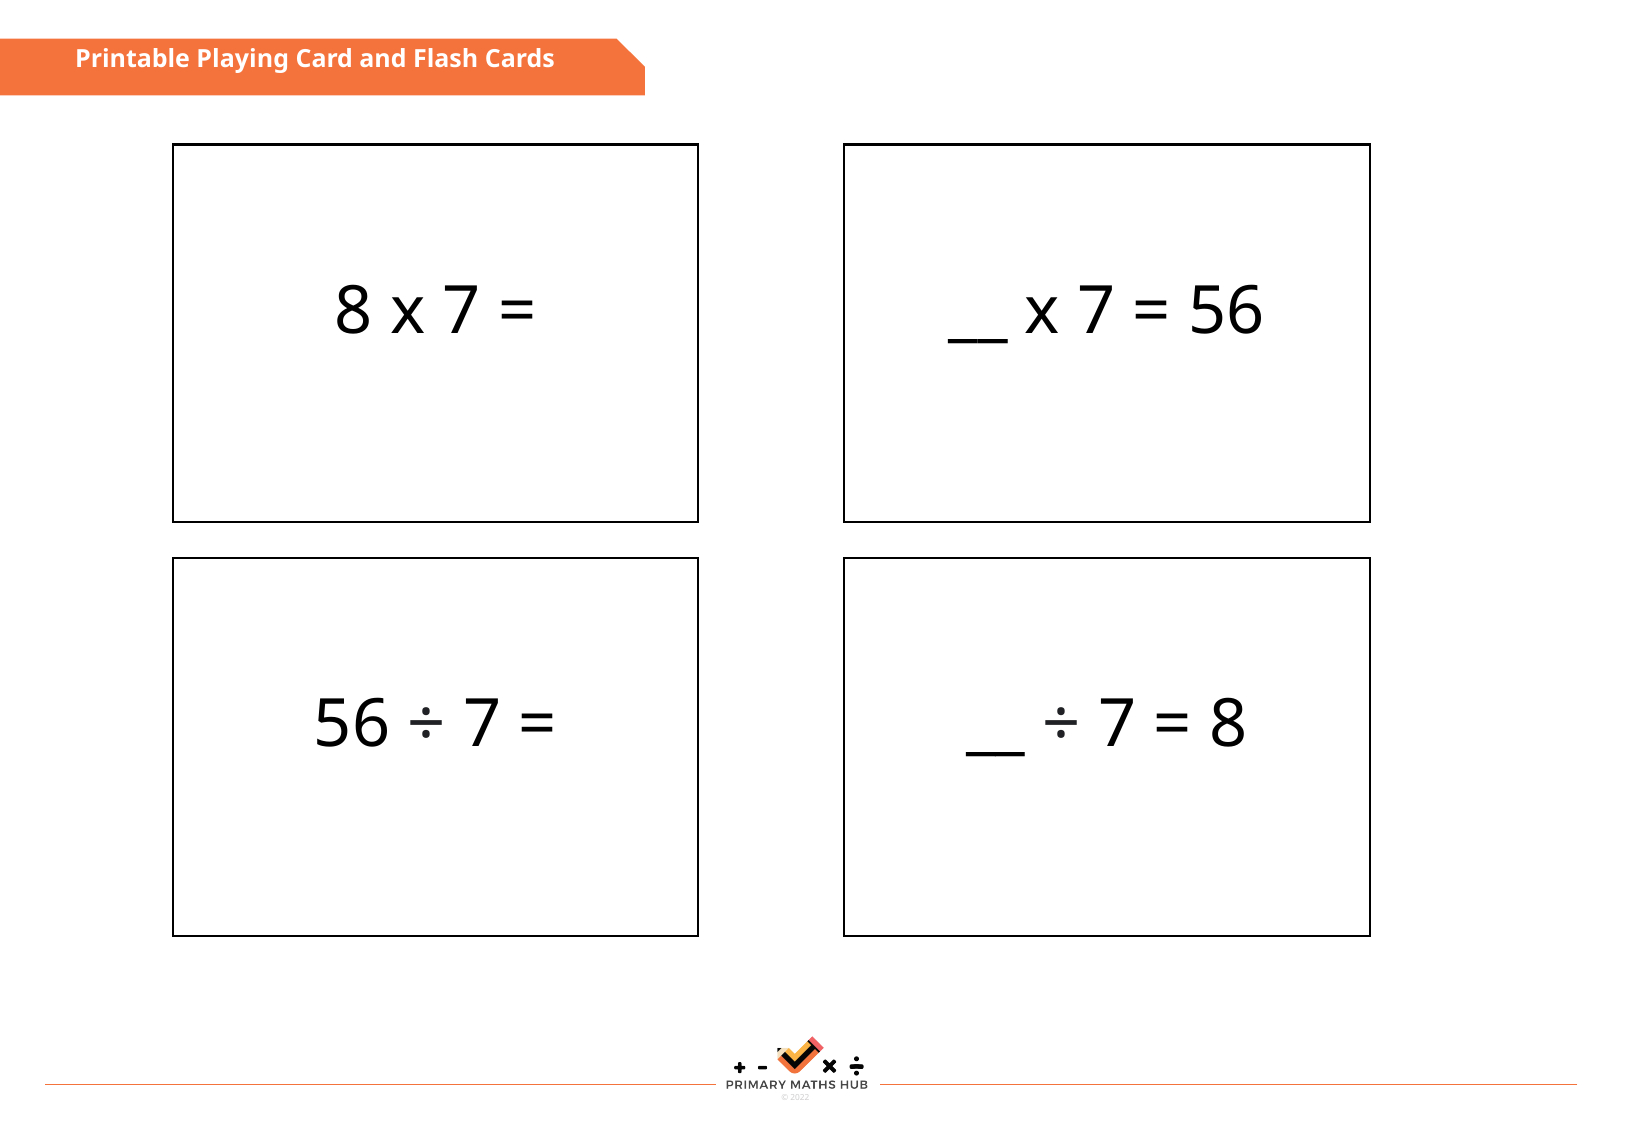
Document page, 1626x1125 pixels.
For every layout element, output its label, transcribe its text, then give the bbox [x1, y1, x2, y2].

text_box © 2022 [720, 1084, 870, 1110]
text_box 56 ÷ 7 = [172, 672, 699, 768]
text_box [843, 557, 1371, 937]
text_box __ ÷ 7 = 8 [844, 672, 1370, 768]
picture [722, 1034, 872, 1094]
text_box [172, 355, 699, 523]
text_box Printable Playing Card and Flash Cards [0, 37, 646, 97]
text_box 8 x 7 = [172, 259, 699, 355]
text_box [172, 557, 699, 672]
text_box [172, 768, 699, 937]
text_box [172, 143, 699, 259]
text_box [843, 143, 1371, 523]
text_box __ x 7 = 56 [844, 259, 1370, 355]
